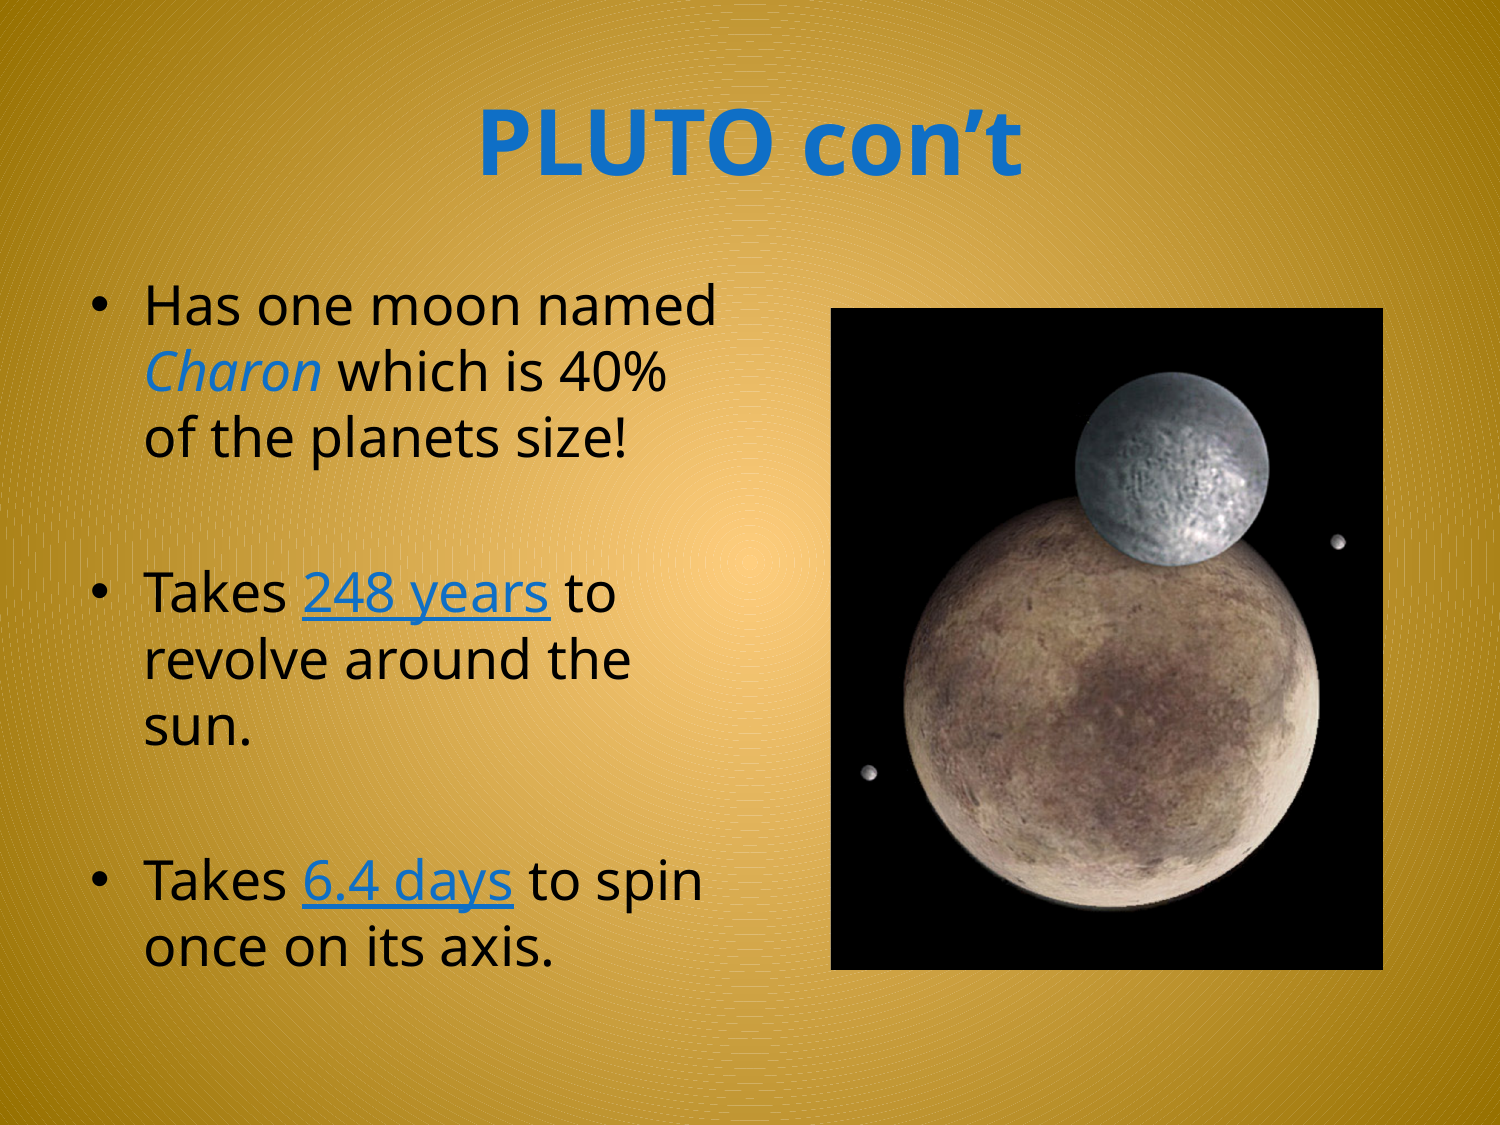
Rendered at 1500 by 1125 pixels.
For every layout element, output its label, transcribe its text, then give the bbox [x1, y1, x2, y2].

picture [774, 308, 1438, 970]
title PLUTO con’t [75, 45, 1425, 233]
list Has one moon named Charon which is 40% of the planets size! Takes 248 years to revolve around the sun. Takes 6.4 days to spin once on its axis. [75, 262, 738, 1005]
